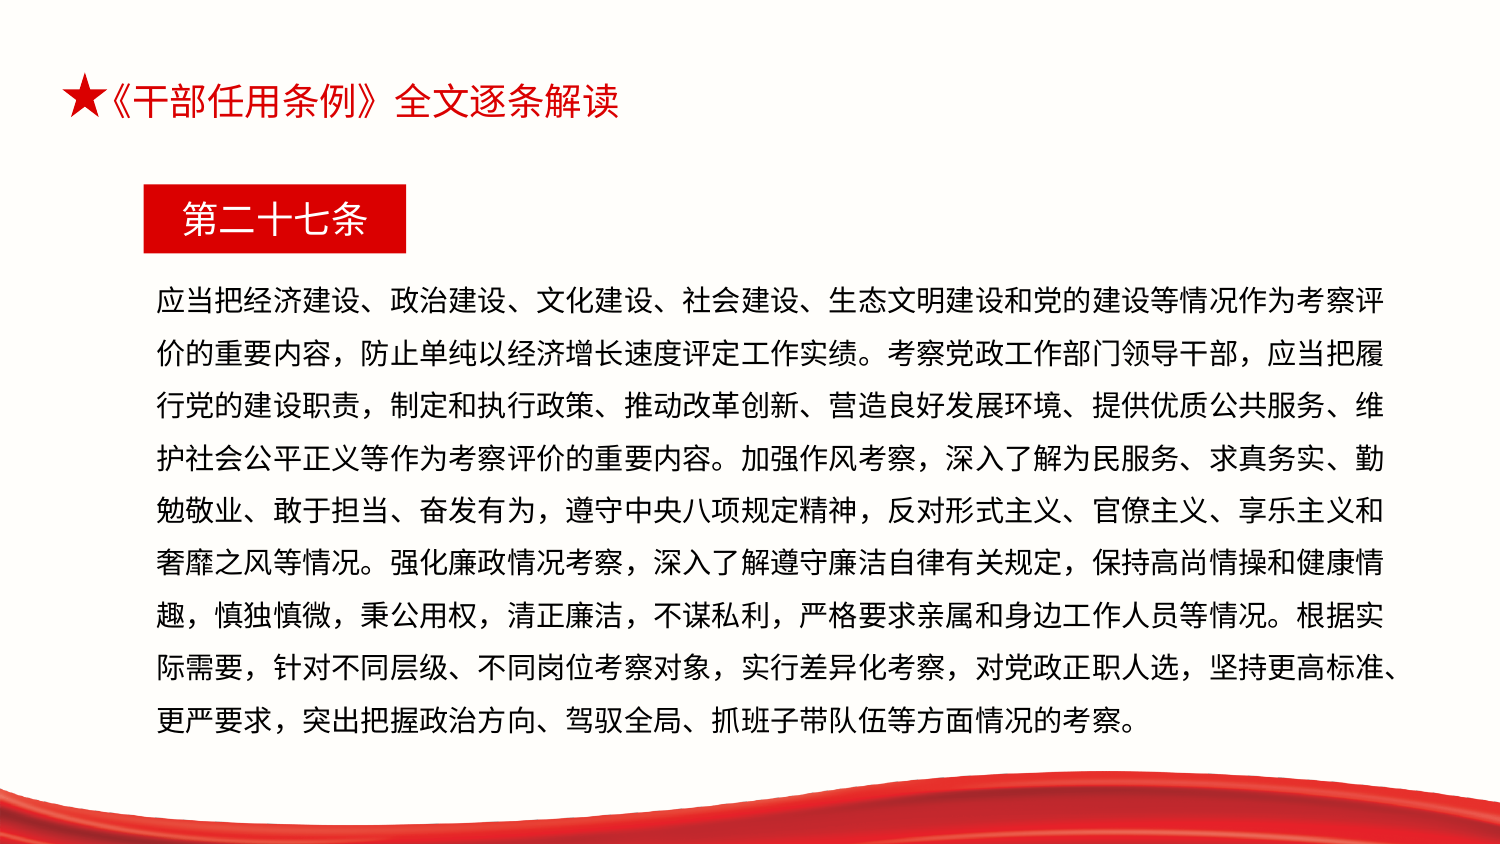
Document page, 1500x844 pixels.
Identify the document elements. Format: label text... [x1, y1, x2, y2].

picture [0, 771, 1500, 844]
text_box 应当把经济建设、政治建设、文化建设、社会建设、生态文明建设和党的建设等情况作为考察评价的重要内容，防止单纯以经济增长速度评定工作实绩。考察党政工作部门领导干部，应当把履行党的建设职责，制定和执行政策、推动改革创新、营造良好发展环境、提供优质公共服务、维护社会公平正义等作为考察评价的重要内容。加强作风考察，深入了解为民服务、求真务实、勤勉敬业、敢于担当、奋发有为，遵守中央八项规定精神，反对形式主义、官僚主义、享乐主义和奢靡之风等情况。强化廉政情况考察，深入了解遵守廉洁自律有关规定，保持高尚情操和健康情趣，慎独慎微，秉公用权，清正廉洁，不谋私利，严格要求亲属和身边工作人员等情况。根据实际需要，针对不同层级、不同岗位考察对象，实行差异化考察，对党政正职人选，坚持更高标准、更严要求，突出把握政治方向、驾驭全局、抓班子带队伍等方面情况的考察。 [141, 257, 1413, 745]
text_box 第二十七条 [143, 184, 407, 254]
